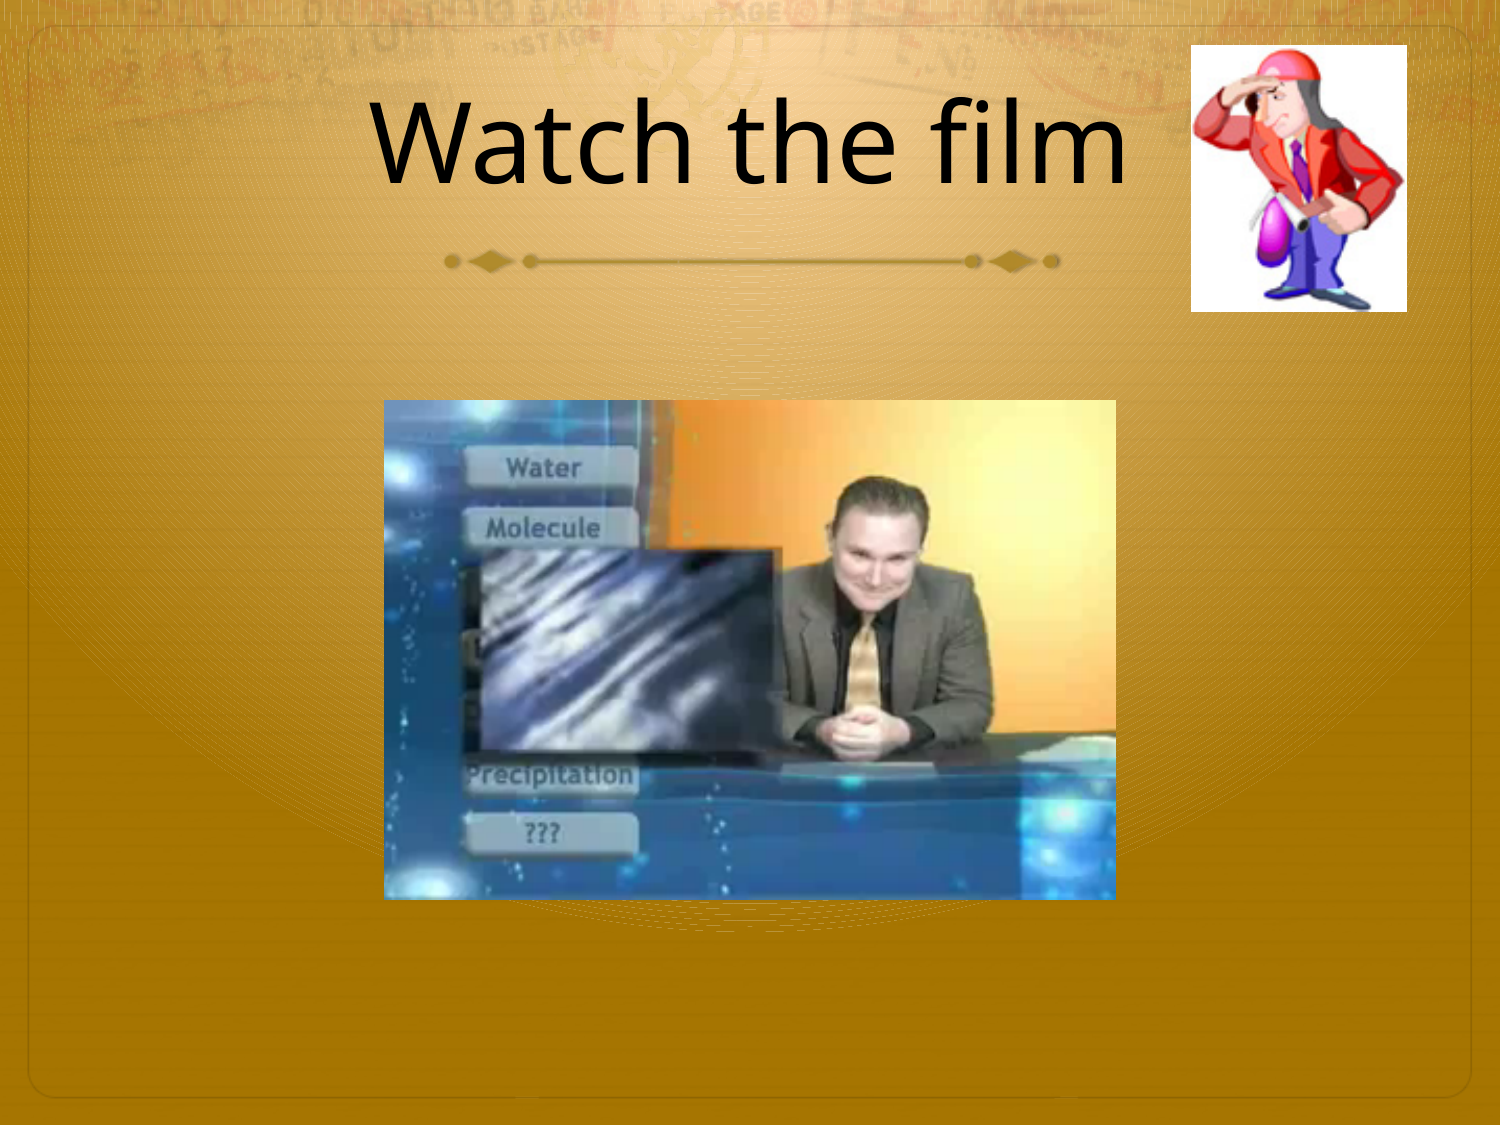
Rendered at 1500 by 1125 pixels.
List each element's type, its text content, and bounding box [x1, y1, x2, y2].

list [383, 399, 1117, 901]
picture [0, 0, 1500, 1125]
title Watch the film [93, 45, 1183, 233]
